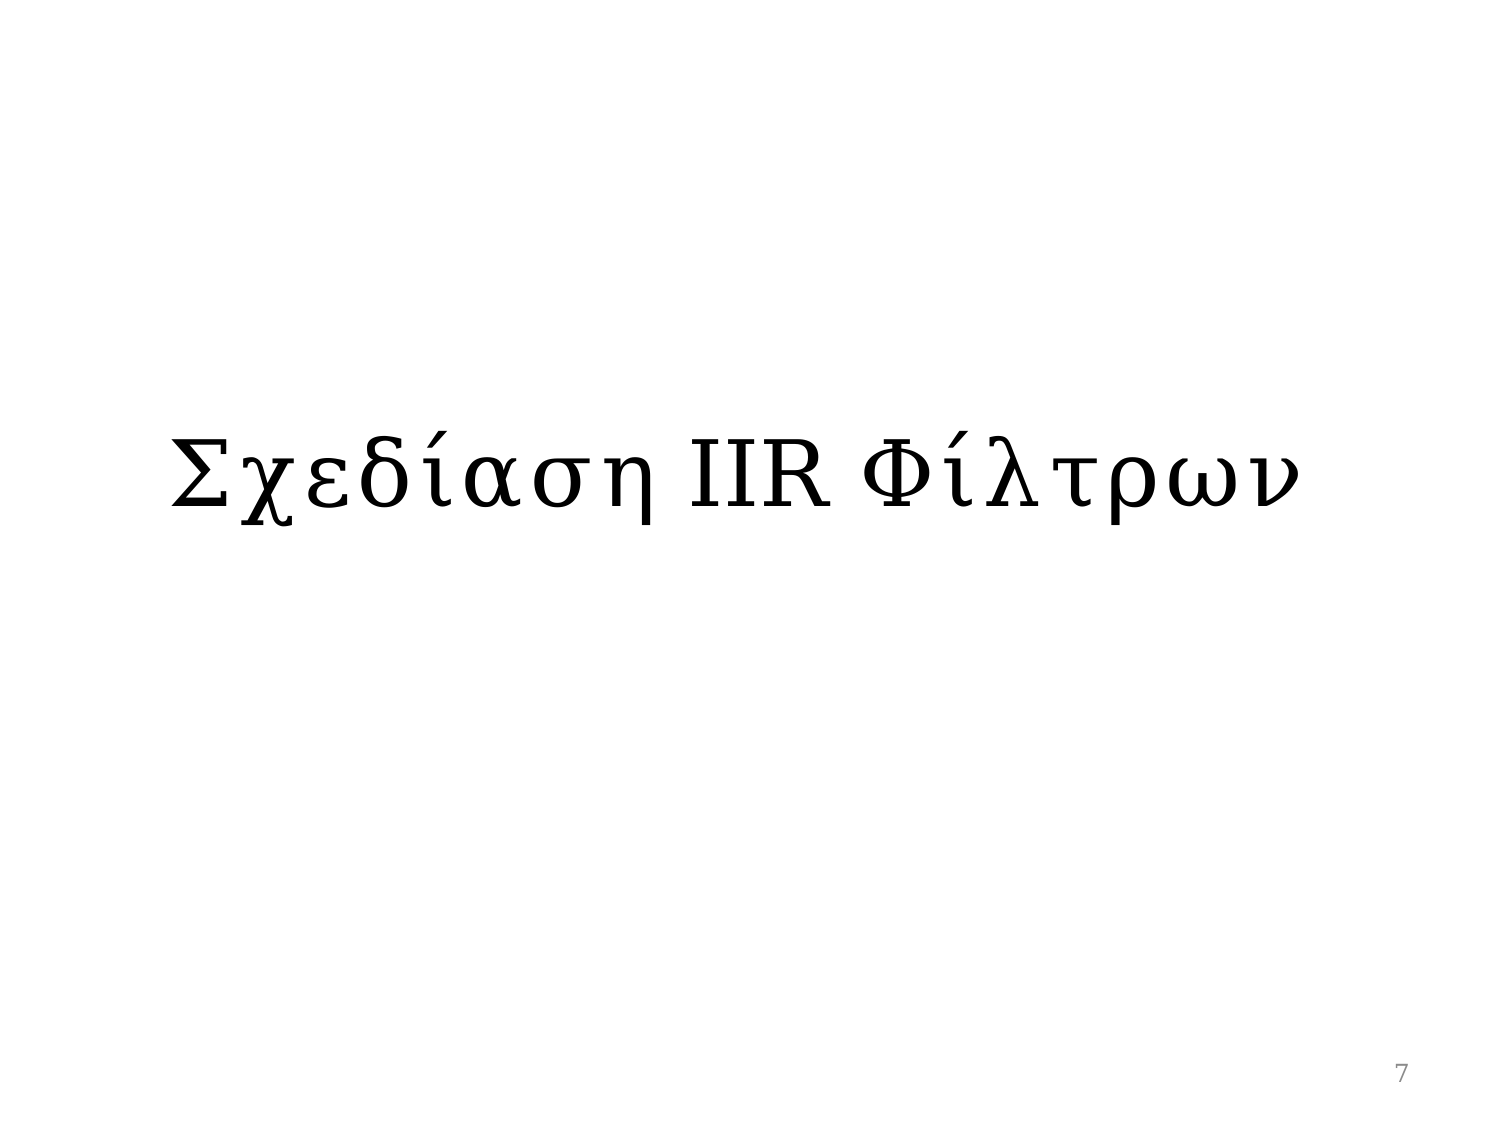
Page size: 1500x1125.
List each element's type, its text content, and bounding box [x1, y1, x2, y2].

title Σχεδίαση IIR Φίλτρων [112, 349, 1388, 591]
slide_number 7 [1074, 1042, 1425, 1103]
